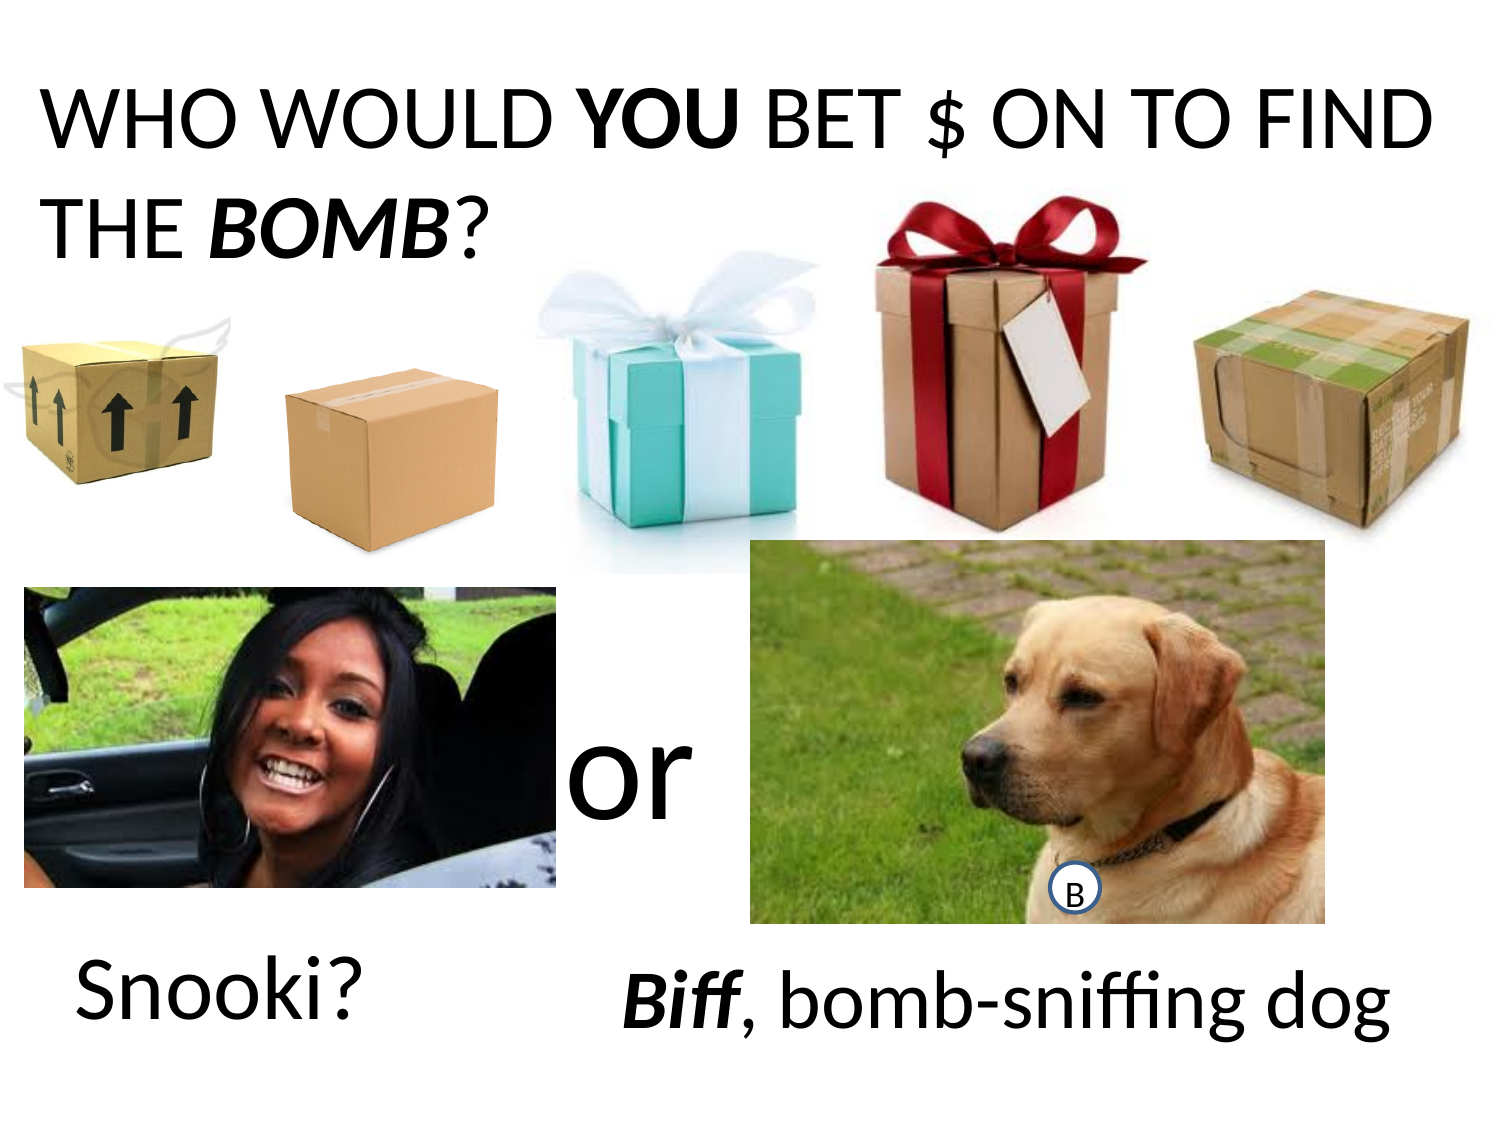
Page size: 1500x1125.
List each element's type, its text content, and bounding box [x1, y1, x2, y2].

text_box or [561, 662, 744, 858]
text_box Snooki? [37, 912, 563, 1048]
text_box WHO WOULD YOU BET $ ON TO FIND THE BOMB? [24, 49, 1500, 285]
picture [0, 287, 231, 488]
picture [24, 187, 1500, 924]
text_box Biff, bomb-sniffing dog [549, 937, 1500, 1053]
